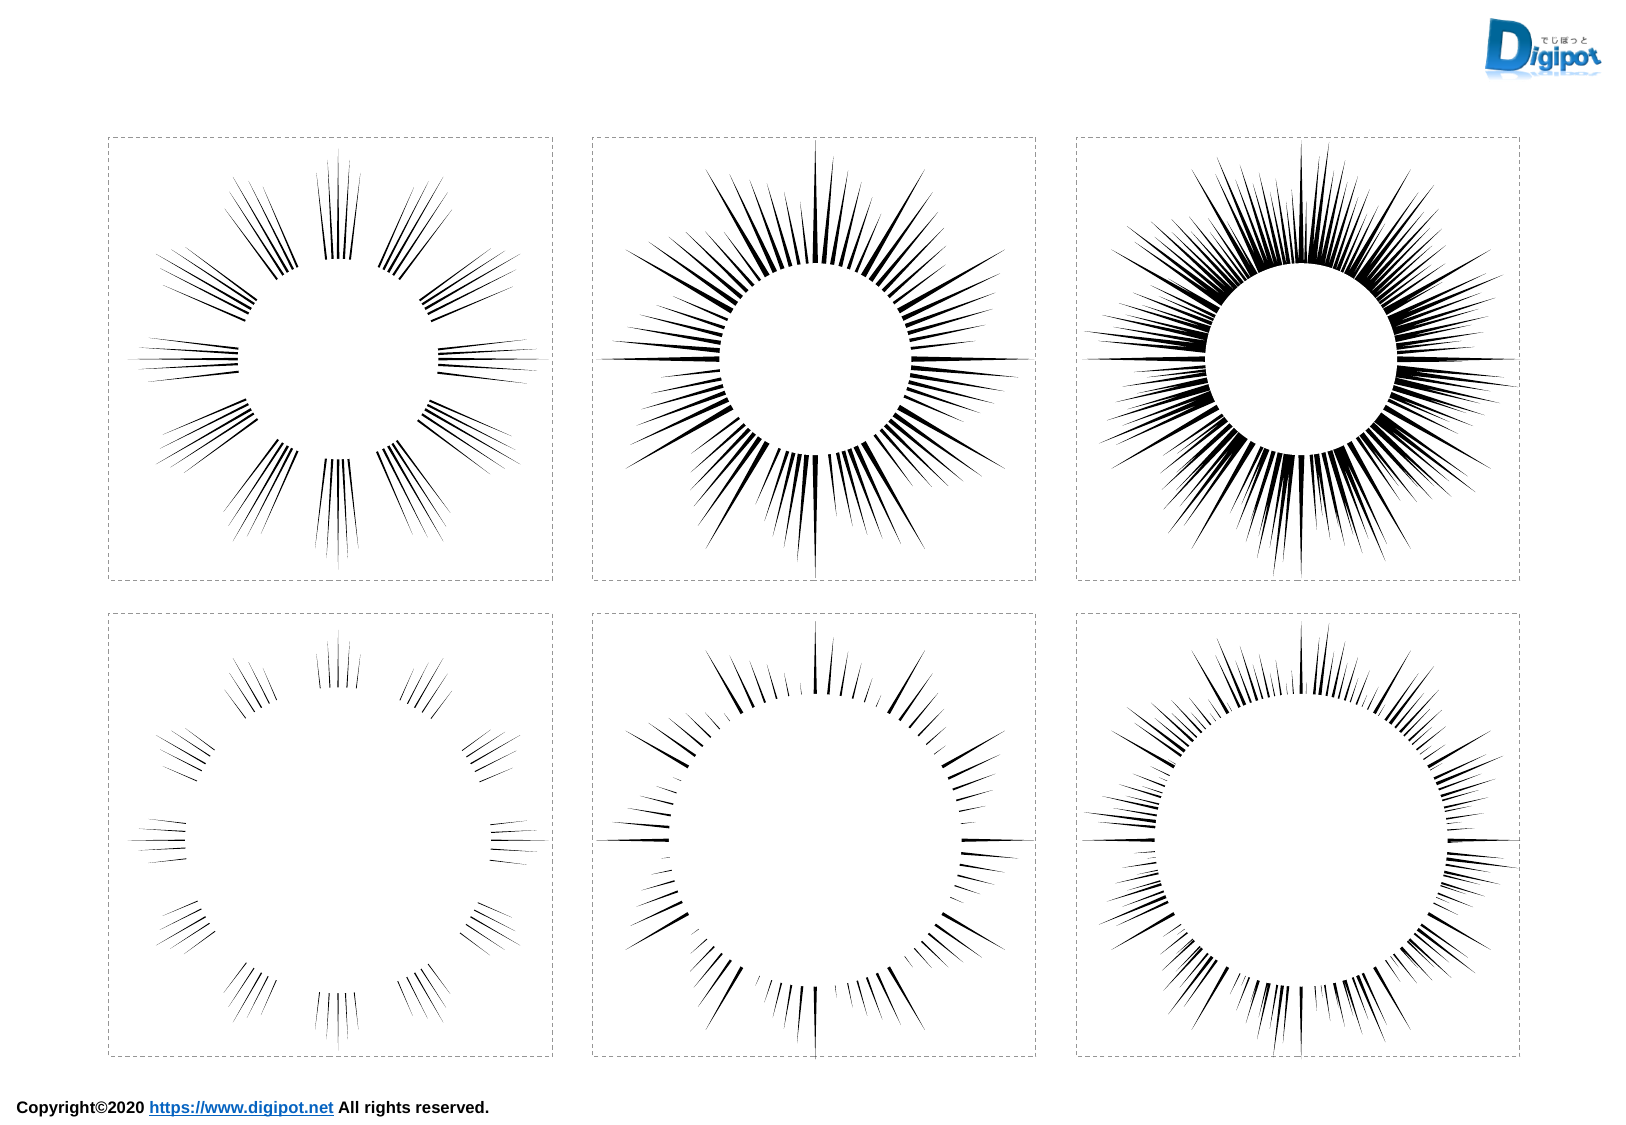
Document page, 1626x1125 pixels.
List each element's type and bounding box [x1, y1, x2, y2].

text_box [127, 629, 549, 1051]
text_box [1082, 139, 1521, 579]
text_box [596, 139, 1035, 579]
picture [1485, 18, 1602, 82]
text_box [1082, 621, 1521, 1060]
text_box [127, 148, 549, 570]
text_box [596, 621, 1035, 1060]
